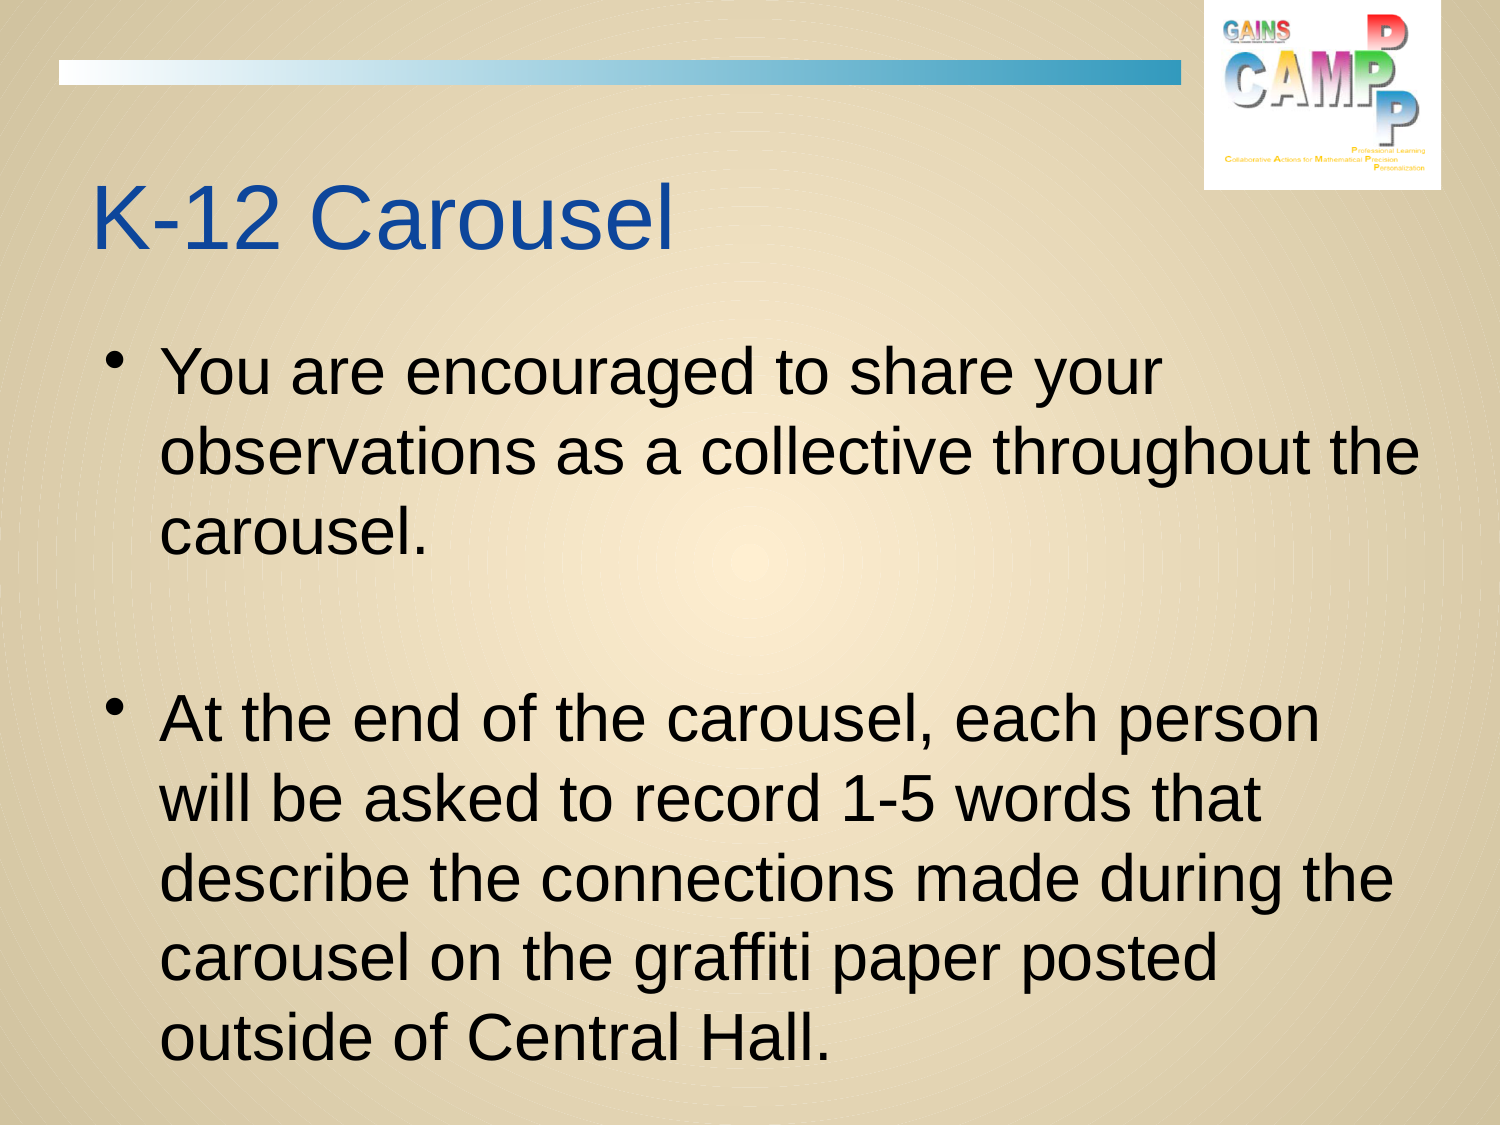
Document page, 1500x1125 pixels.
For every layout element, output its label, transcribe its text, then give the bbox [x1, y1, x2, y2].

list You are encouraged to share your observations as a collective throughout the carousel. At the end of the carousel, each person will be asked to record 1-5 words that describe the connections made during the carousel on the graffiti paper posted outside of Central Hall. [88, 320, 1439, 1059]
picture [1204, 0, 1442, 190]
title K-12 Carousel [74, 124, 1426, 301]
